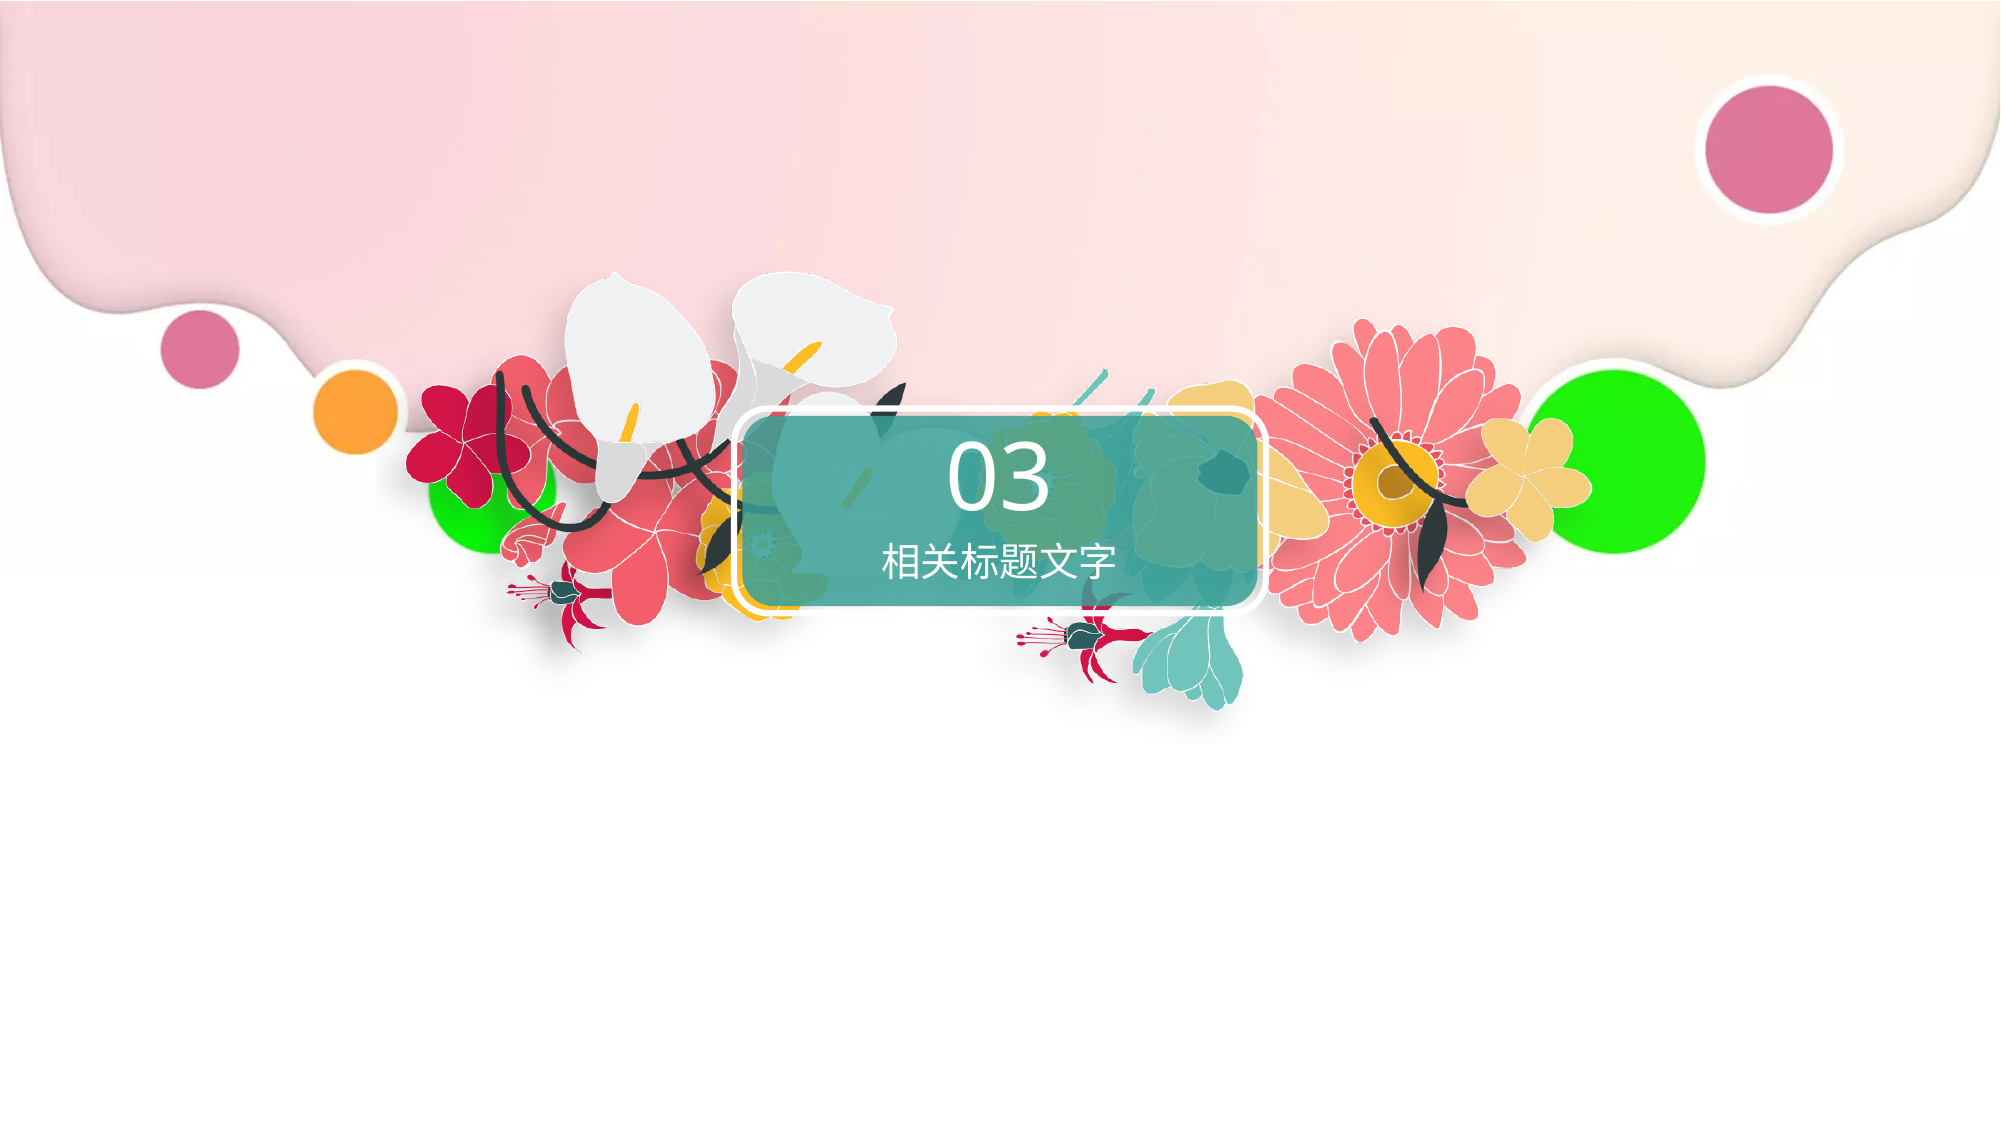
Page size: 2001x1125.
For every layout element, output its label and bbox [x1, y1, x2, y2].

picture [0, 1, 2001, 744]
